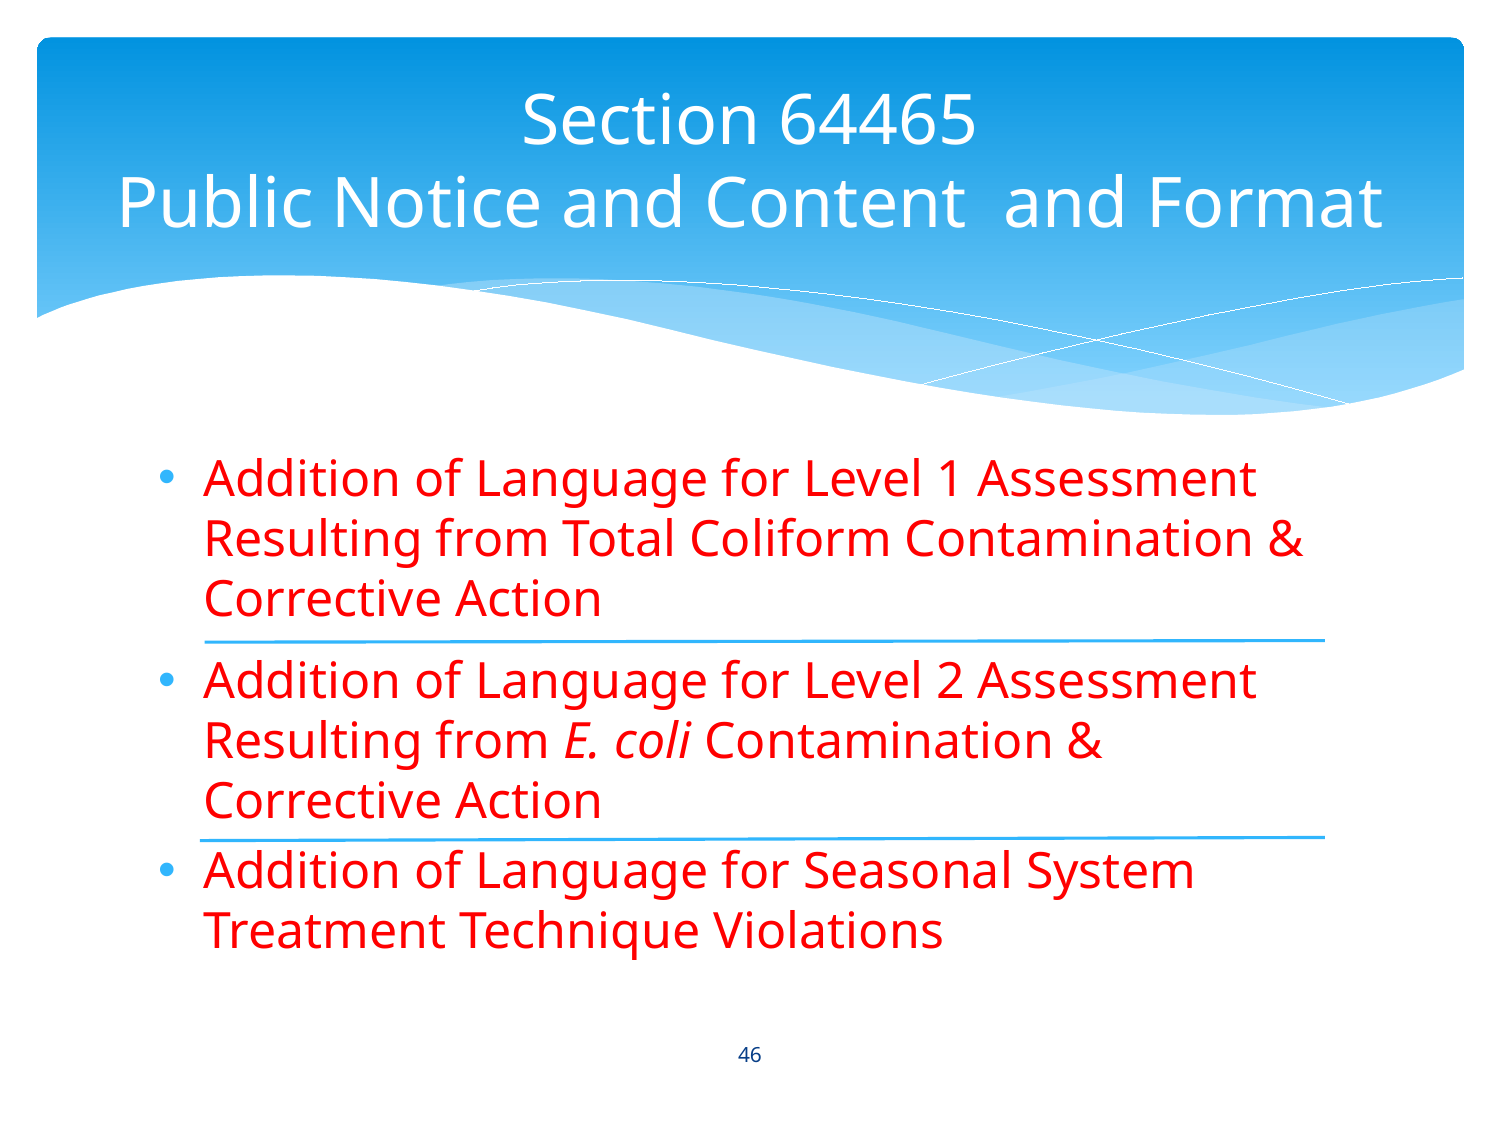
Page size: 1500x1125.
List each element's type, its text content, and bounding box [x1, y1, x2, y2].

slide_number 46 [654, 1025, 846, 1086]
list Addition of Language for Level 1 Assessment Resulting from Total Coliform Contamination & Corrective Action Addition of Language for Level 2 Assessment Resulting from E. coli Contamination & Corrective Action Addition of Language for Seasonal System Treatment Technique Violations [143, 438, 1359, 1005]
title Section 64465 Public Notice and Content and Format [75, 55, 1425, 261]
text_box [199, 837, 1326, 841]
